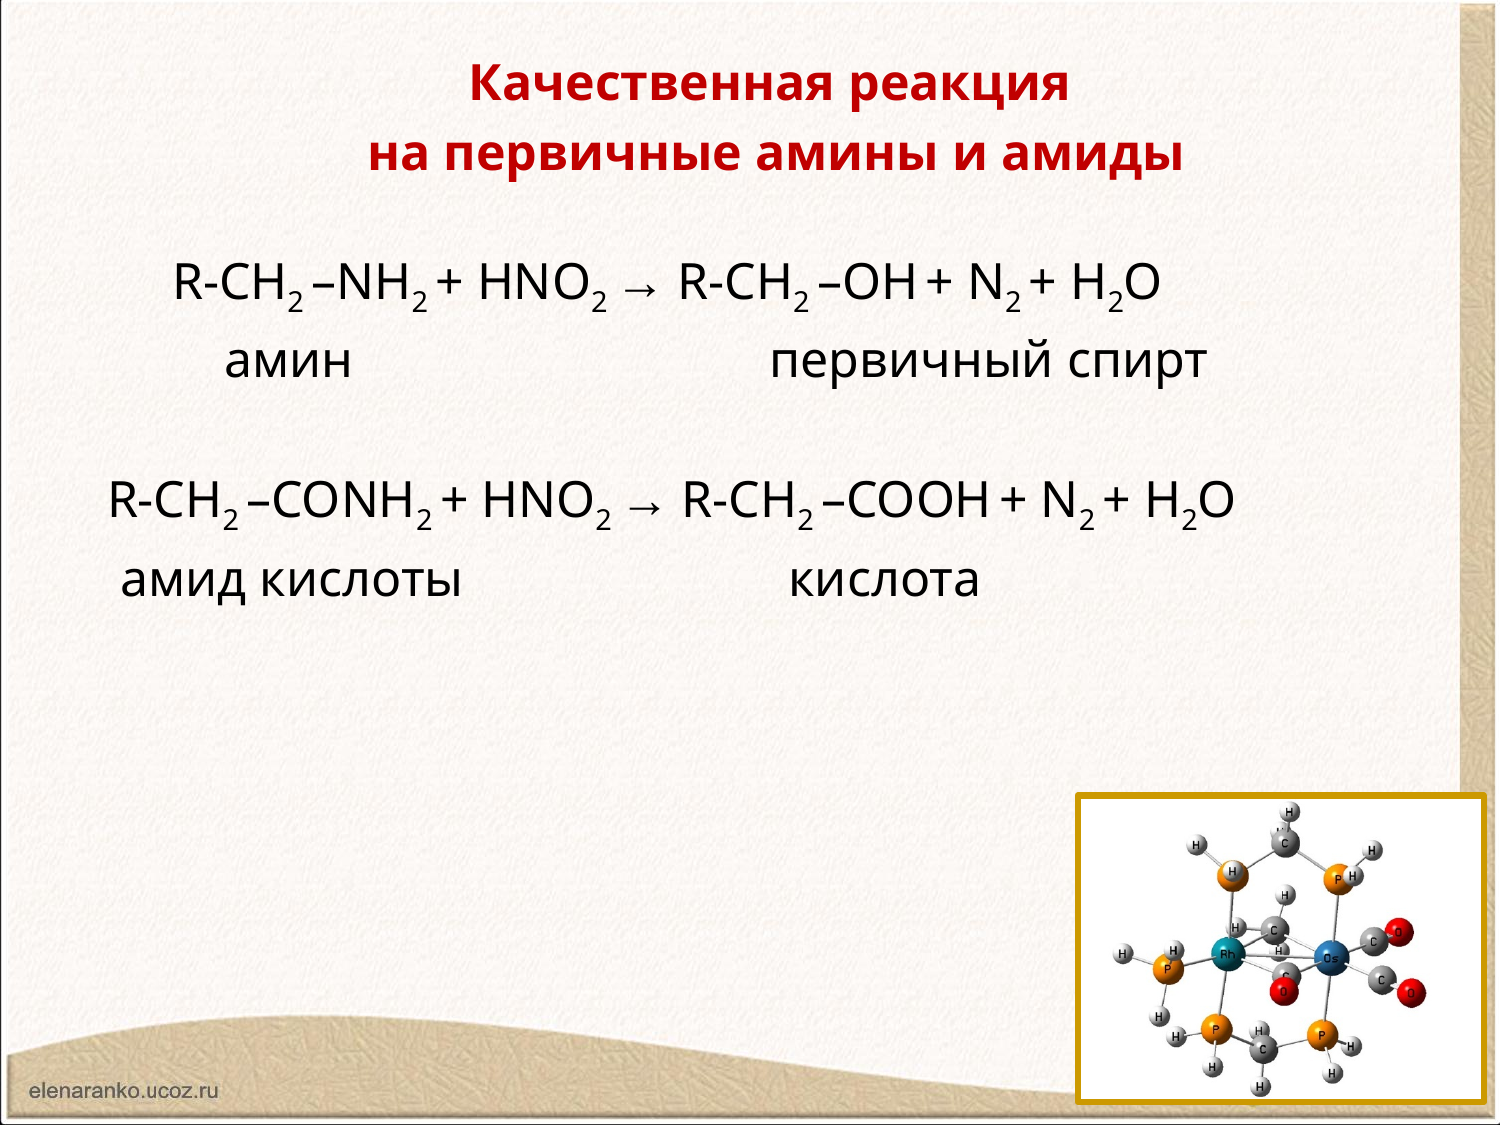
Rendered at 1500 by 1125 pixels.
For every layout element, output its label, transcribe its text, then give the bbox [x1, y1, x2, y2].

picture [1080, 798, 1481, 1099]
list Качественная реакция на первичные амины и амиды R-CH2 –NН2 + HNO2 → R-CH2 –OН + N2 + H2O амин первичный спирт R-CH2 –СОNН2 + HNO2 → R-CH2 –СОOН + N2 + H2O амид кислоты кислота [53, 42, 1500, 994]
picture [0, 0, 1500, 1125]
